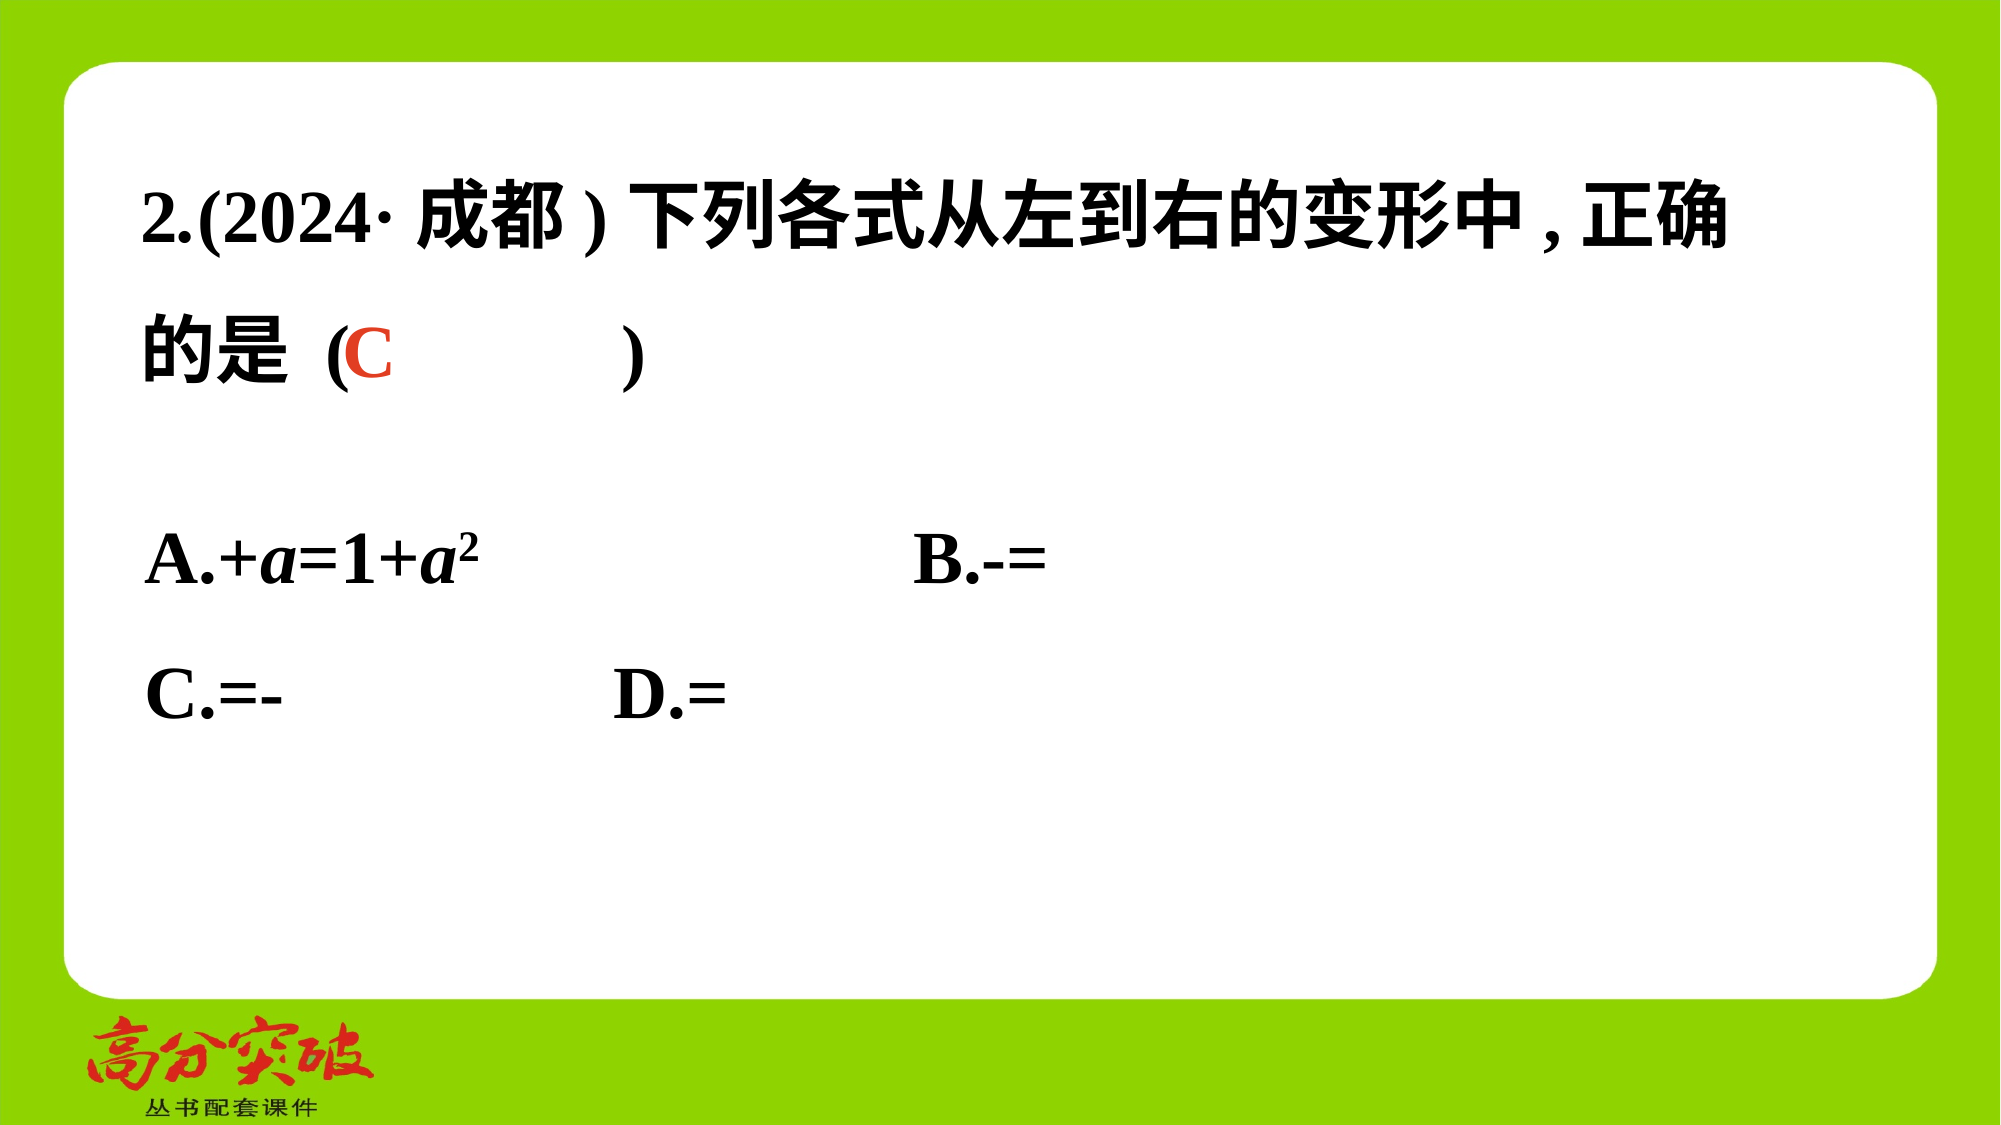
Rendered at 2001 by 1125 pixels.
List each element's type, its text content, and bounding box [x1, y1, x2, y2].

text_box 2.(2024·成都)下列各式从左到右的变形中,正确的是 ( ) [125, 115, 1798, 400]
picture [0, 0, 2001, 1125]
text_box C [327, 295, 412, 401]
